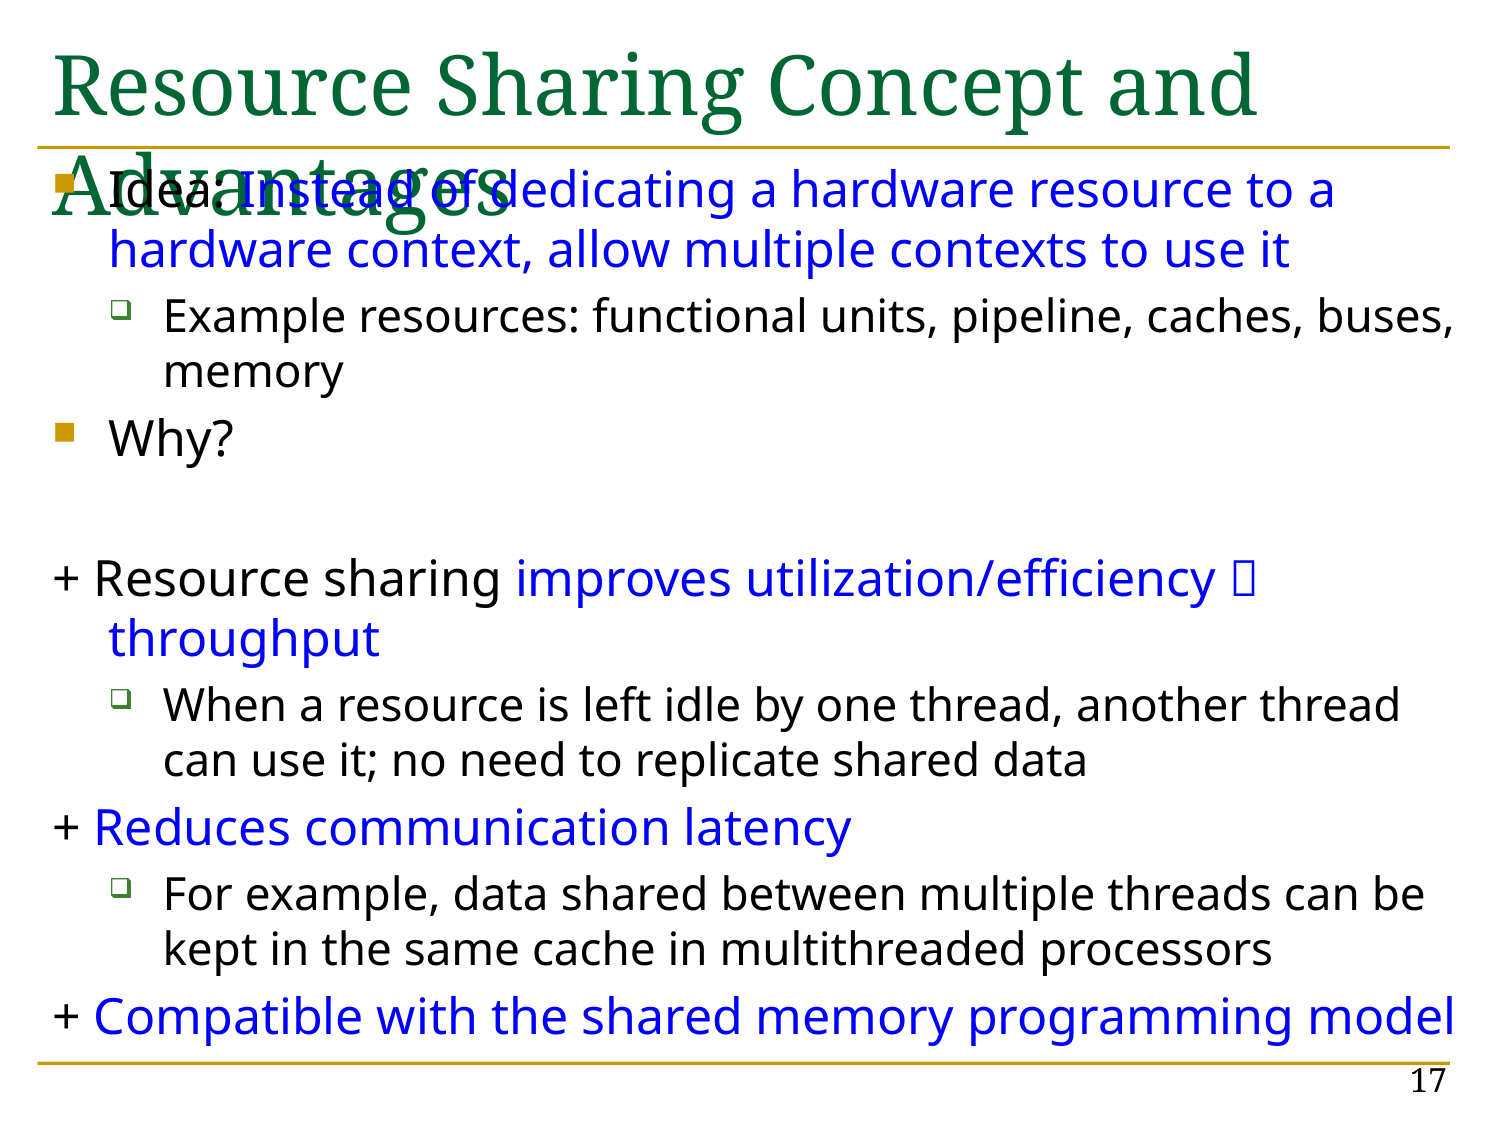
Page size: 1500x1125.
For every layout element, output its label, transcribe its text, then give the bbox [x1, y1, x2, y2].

title Resource Sharing Concept and Advantages [37, 24, 1500, 149]
slide_number 17 [1111, 1036, 1462, 1112]
list Idea: Instead of dedicating a hardware resource to a hardware context, allow multiple contexts to use it Example resources: functional units, pipeline, caches, buses, memory Why? + Resource sharing improves utilization/efficiency  throughput When a resource is left idle by one thread, another thread can use it; no need to replicate shared data + Reduces communication latency For example, data shared between multiple threads can be kept in the same cache in multithreaded processors + Compatible with the shared memory programming model [37, 149, 1500, 1063]
